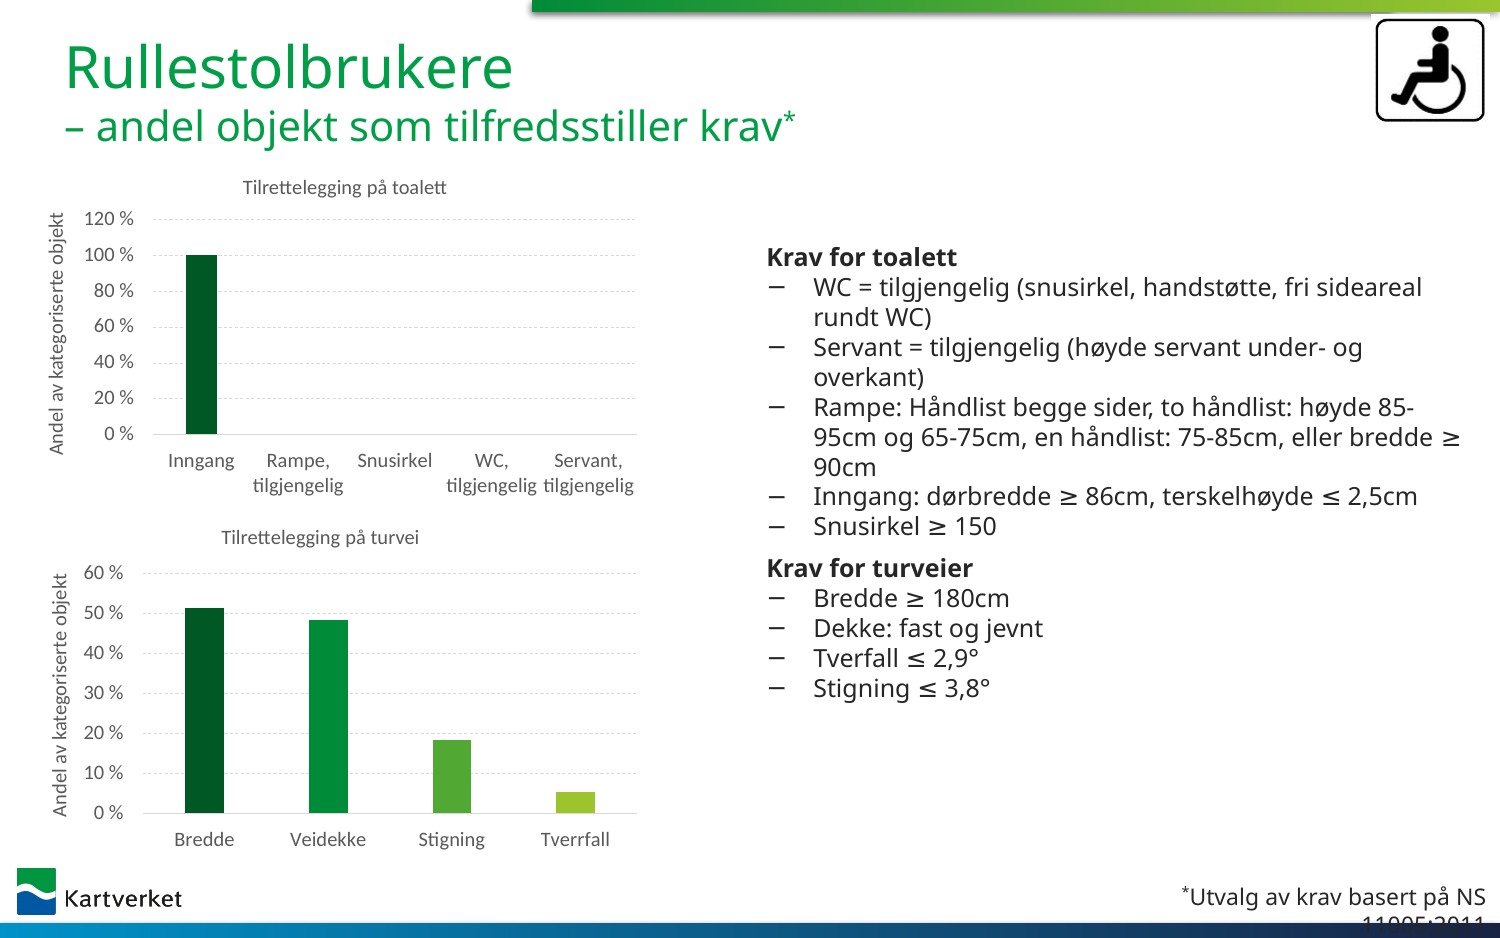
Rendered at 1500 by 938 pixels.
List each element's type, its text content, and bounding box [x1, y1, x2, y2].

picture [41, 520, 650, 859]
text_box *Utvalg av krav basert på NS 11005:2011 [1068, 873, 1500, 938]
text_box Krav for turveier Bredde ≥ 180cm Dekke: fast og jevnt Tverfall ≤ 2,9° Stigning ≤ 3,8° [751, 545, 1483, 710]
text_box Krav for toalett WC = tilgjengelig (snusirkel, handstøtte, fri sideareal rundt WC) Servant = tilgjengelig (høyde servant under- og overkant) Rampe: Håndlist begge sider, to håndlist: høyde 85-95cm og 65-75cm, en håndlist: 75-85cm, eller bredde ≥ 90cm Inngang: dørbredde ≥ 86cm, terskelhøyde ≤ 2,5cm Snusirkel ≥ 150 [751, 234, 1483, 545]
picture [41, 166, 650, 505]
text_box Rullestolbrukere – andel objekt som tilfredsstiller krav* [49, 14, 1431, 158]
picture [1371, 13, 1491, 127]
